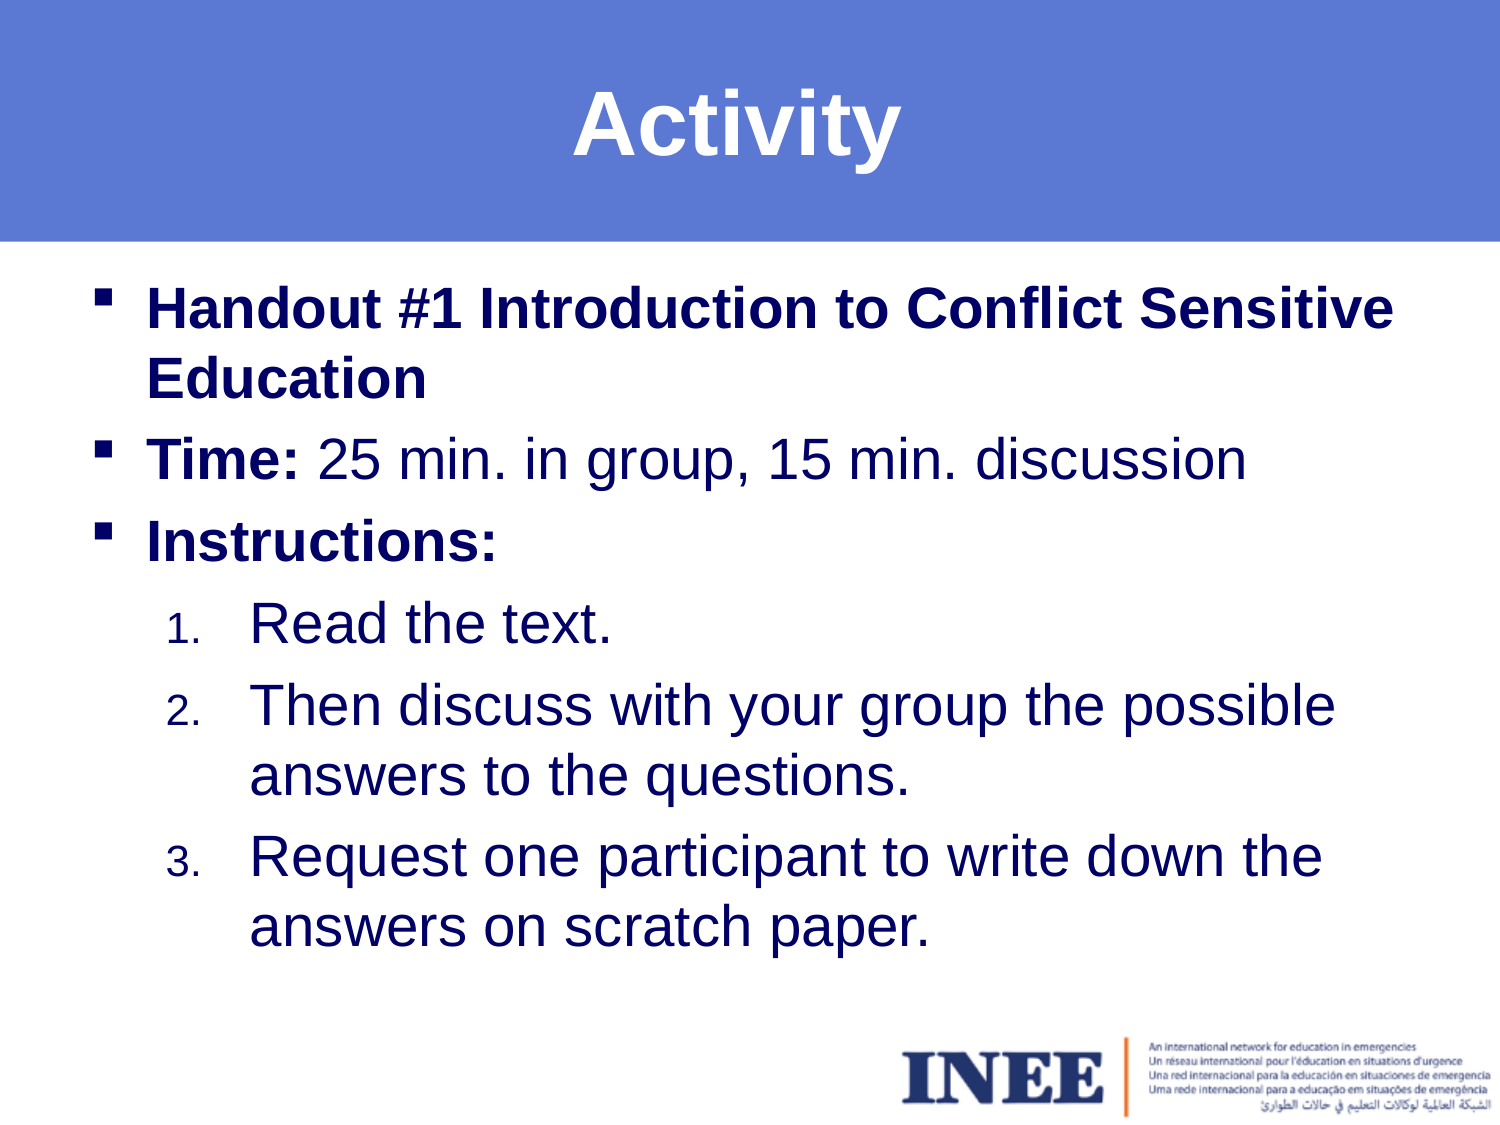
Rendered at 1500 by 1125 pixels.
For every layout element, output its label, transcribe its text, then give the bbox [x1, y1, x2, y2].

picture [893, 1026, 1500, 1125]
title Activity [75, 24, 1425, 213]
list Handout #1 Introduction to Conflict Sensitive Education Time: 25 min. in group, 15 min. discussion Instructions: Read the text. Then discuss with your group the possible answers to the questions. Request one participant to write down the answers on scratch paper. [75, 262, 1425, 1005]
